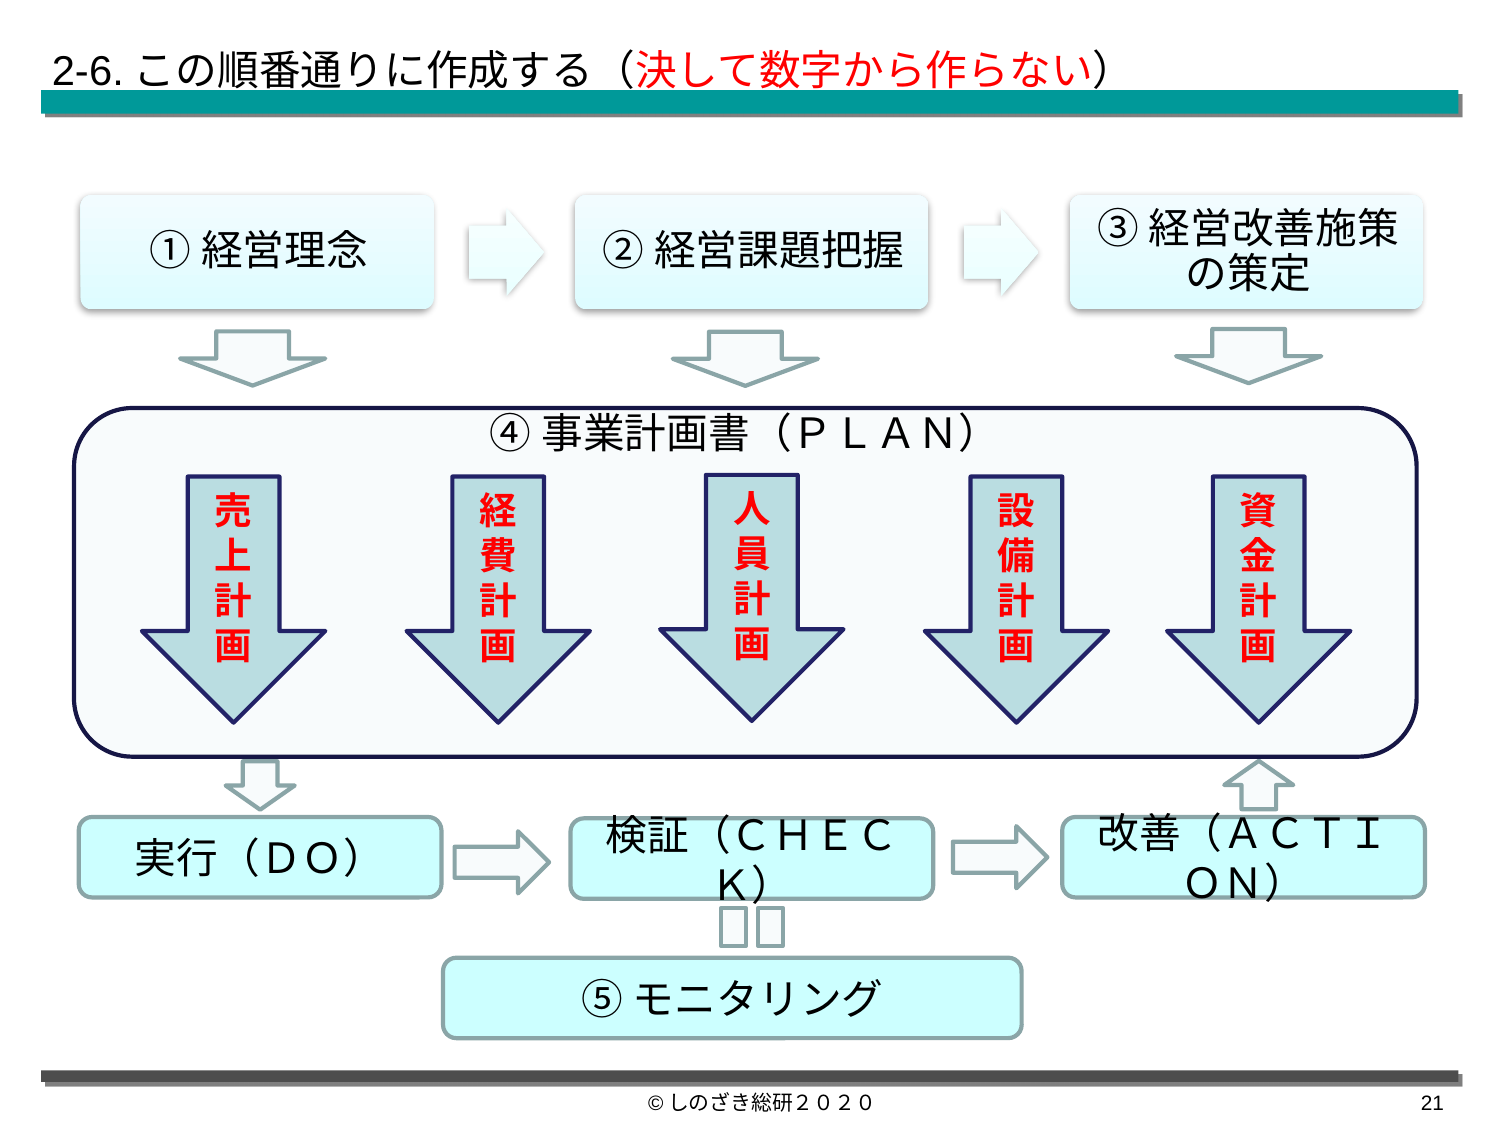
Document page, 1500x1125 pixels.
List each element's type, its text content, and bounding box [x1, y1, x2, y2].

text_box [670, 329, 821, 388]
text_box 検証（ＣＨＥＣＫ） [568, 816, 936, 901]
text_box [950, 824, 1050, 891]
text_box 設備計画 [922, 474, 1111, 725]
text_box [223, 759, 297, 812]
text_box 資金計画 [1165, 474, 1353, 725]
slide_number 20 [1108, 1082, 1459, 1125]
text_box 2-6.この順番通りに作成する（決して数字から作らない） [37, 36, 1294, 102]
footer ©しのざき総研２０２０ [524, 1082, 1000, 1125]
text_box 人員計画 [658, 472, 846, 724]
text_box ⑤モニタリング [440, 955, 1024, 1041]
text_box [1173, 326, 1324, 386]
text_box [719, 906, 748, 948]
text_box 改善（ＡＣＴＩＯＮ） [1060, 814, 1428, 900]
text_box [177, 329, 328, 388]
text_box 実行（ＤＯ） [76, 814, 444, 900]
text_box [452, 829, 552, 896]
text_box [1222, 759, 1296, 812]
text_box 売上計画 [139, 474, 328, 725]
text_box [78, 194, 1426, 310]
text_box [756, 906, 785, 948]
text_box ④事業計画書（ＰＬＡＮ） [71, 405, 1419, 759]
text_box 経費計画 [404, 474, 592, 725]
